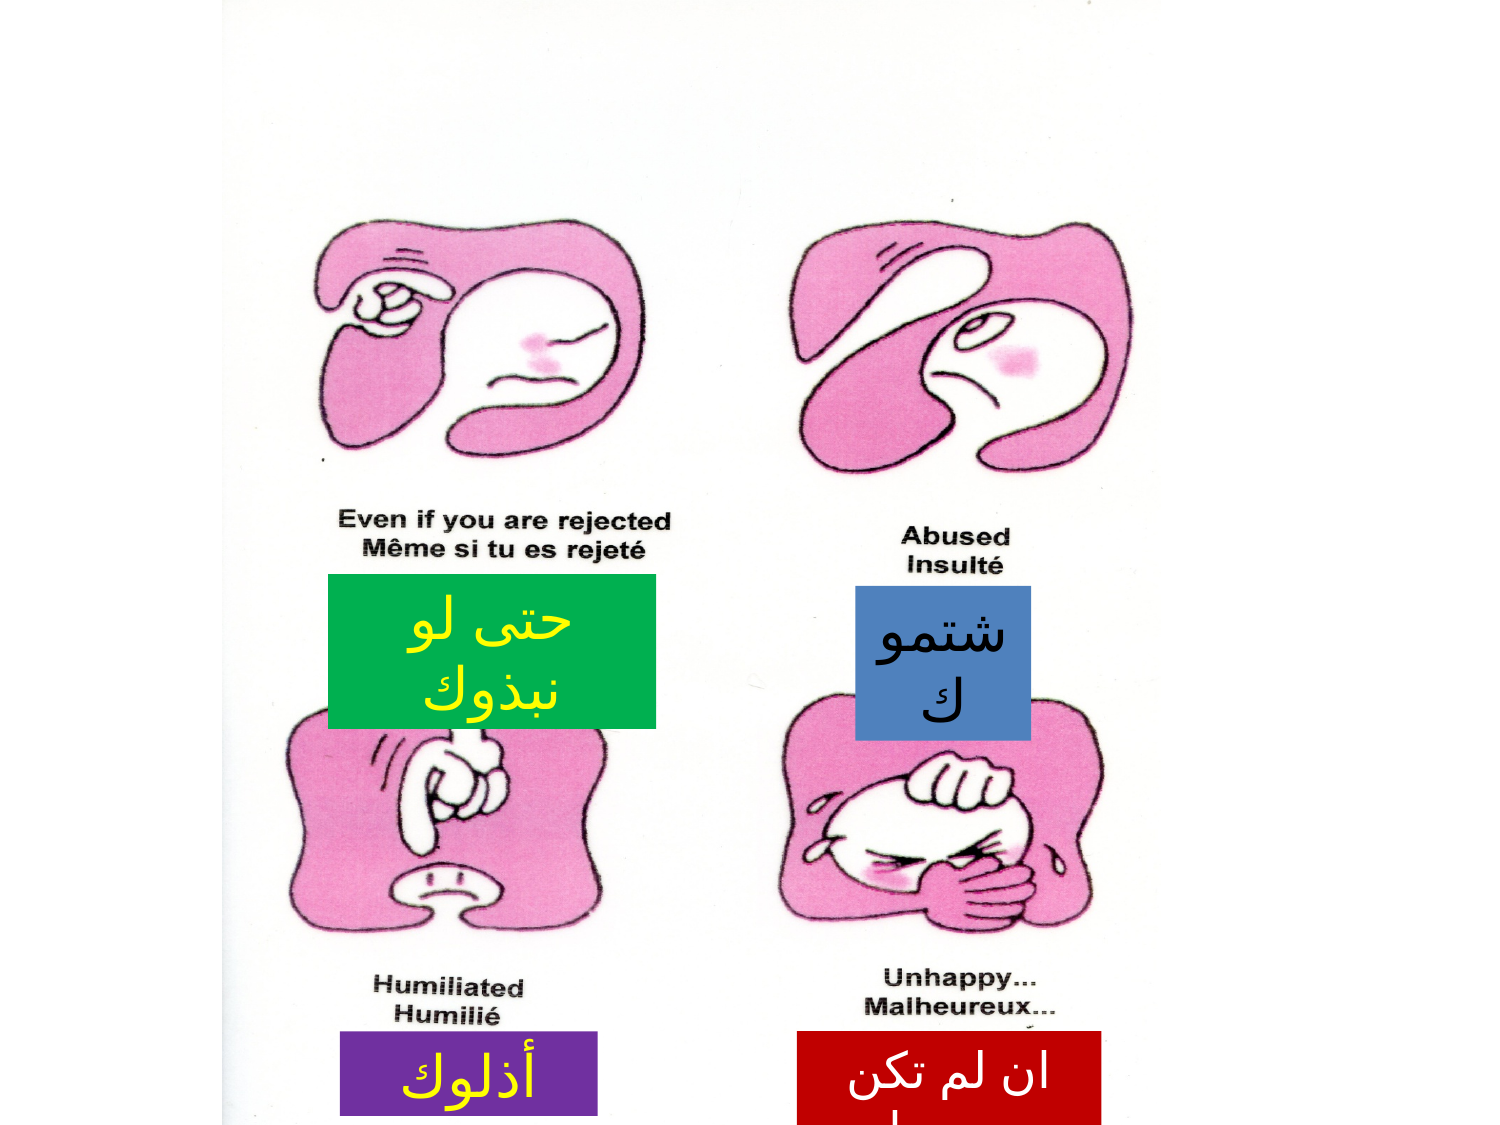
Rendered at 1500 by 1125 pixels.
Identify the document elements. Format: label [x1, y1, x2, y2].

picture [222, 0, 1161, 1125]
